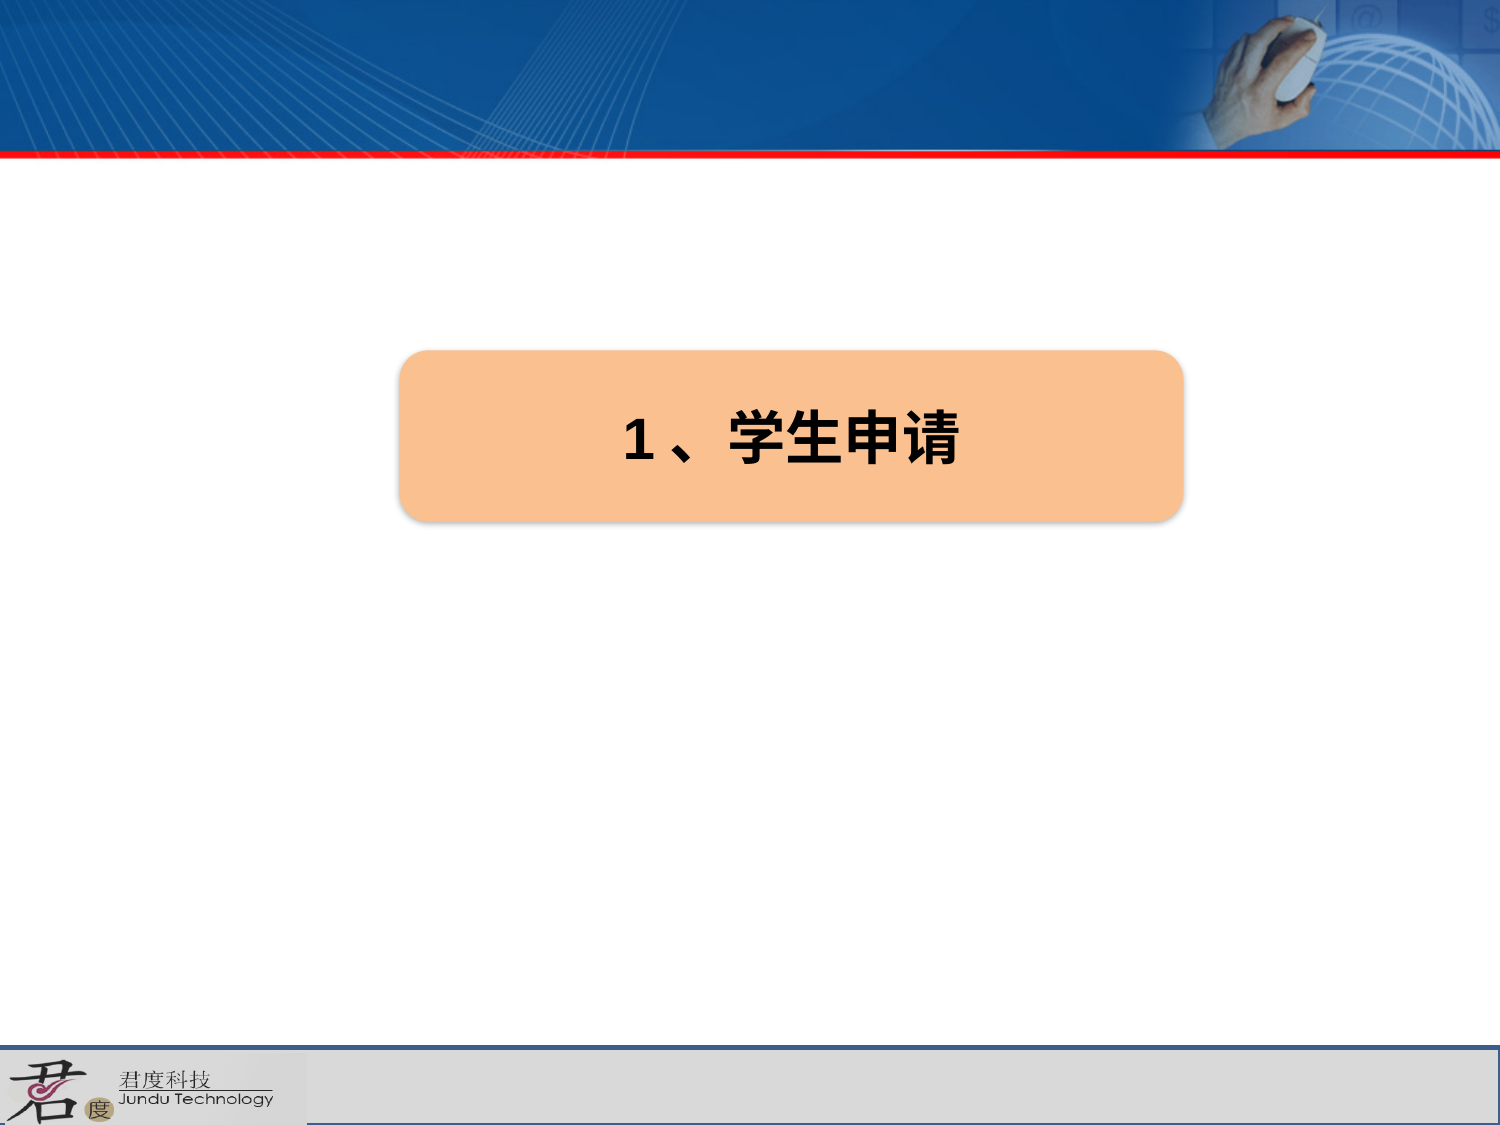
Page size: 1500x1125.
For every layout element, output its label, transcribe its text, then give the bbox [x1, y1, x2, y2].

text_box 1、学生申请 [399, 350, 1184, 522]
picture [0, 0, 1500, 1045]
